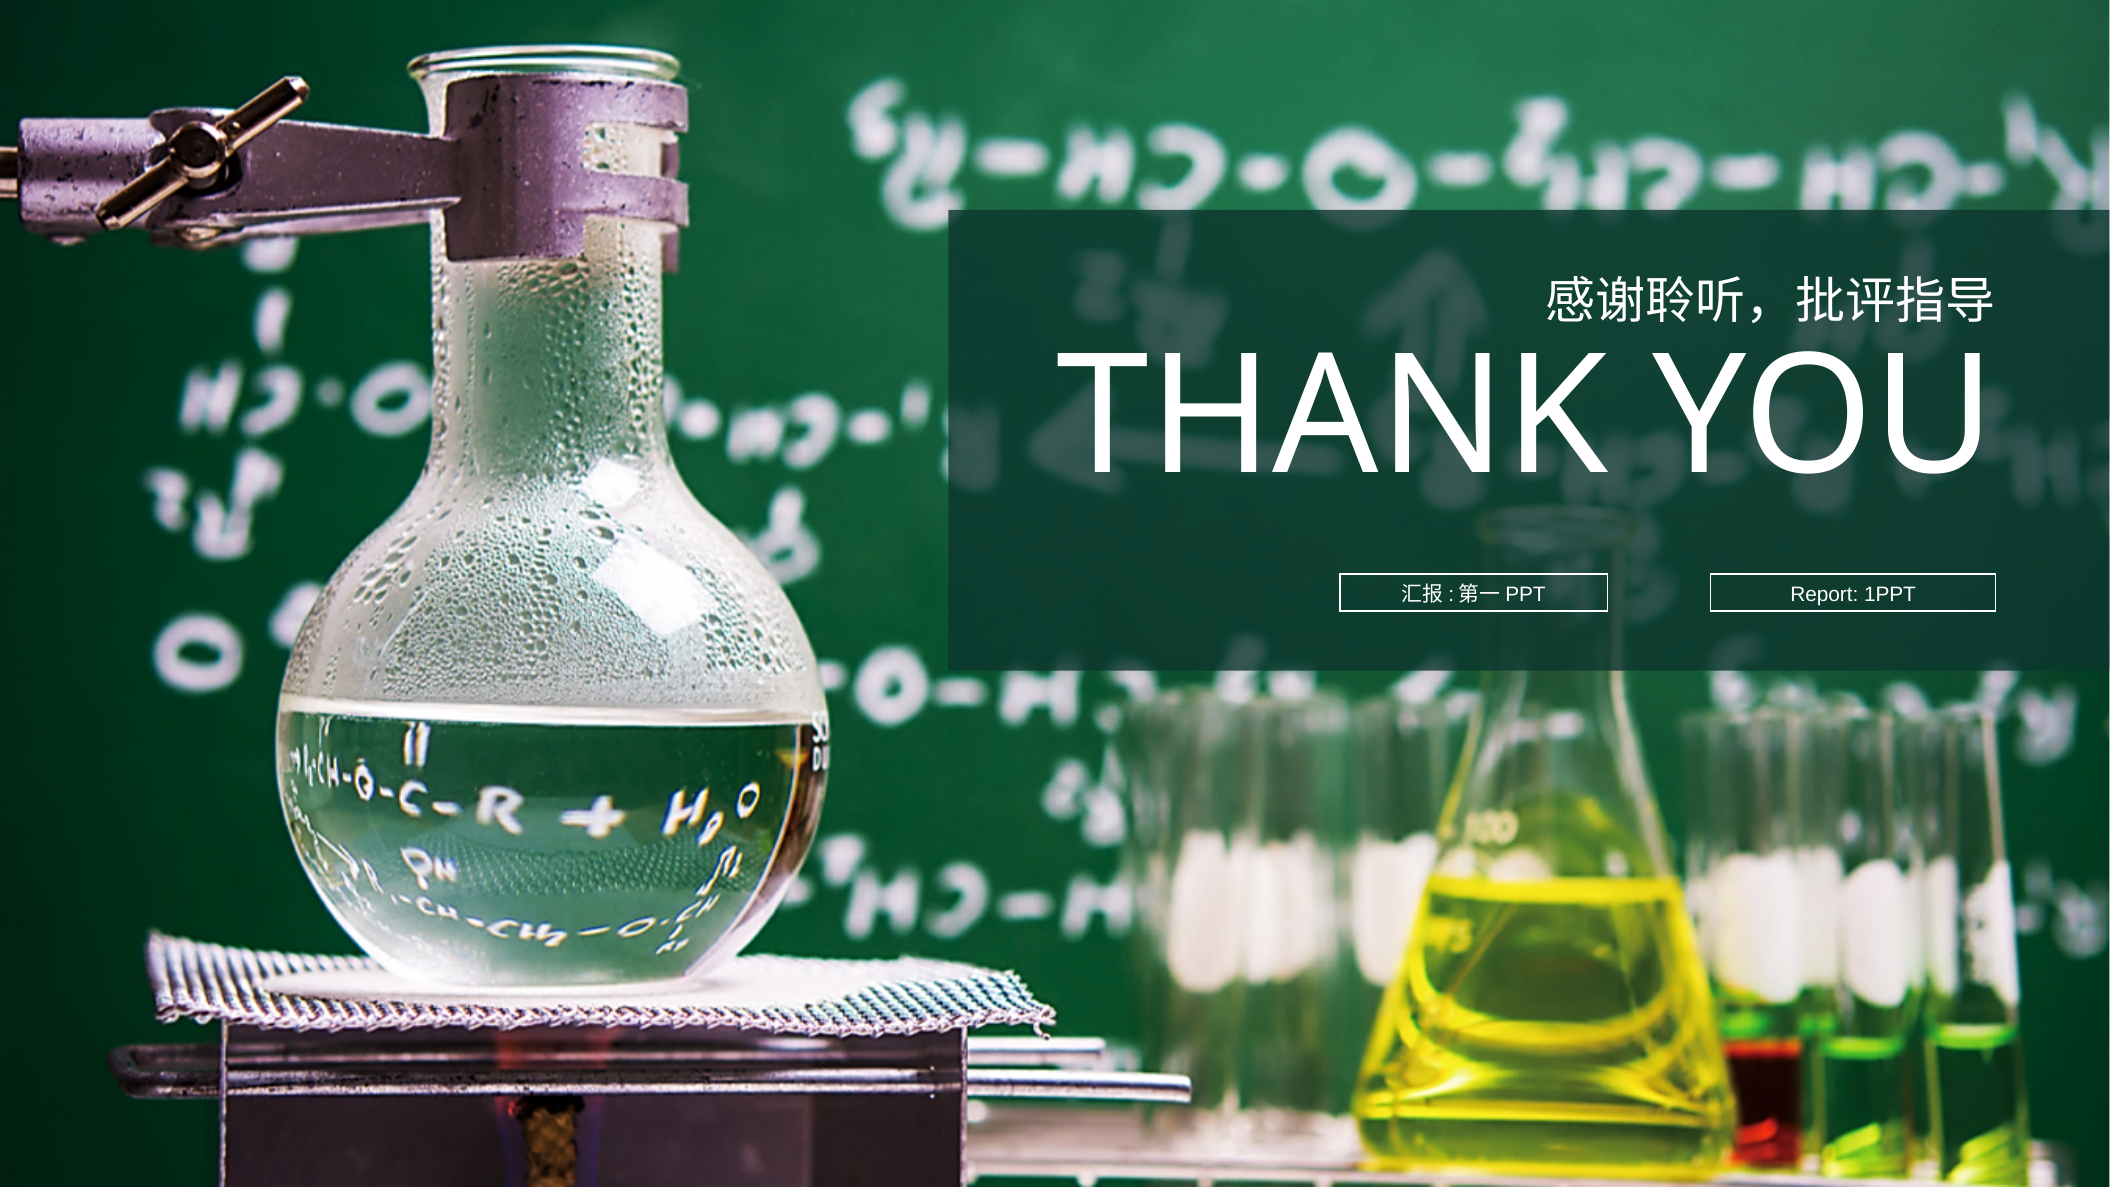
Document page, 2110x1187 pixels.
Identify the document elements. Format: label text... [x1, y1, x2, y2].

text_box THANK YOU [995, 306, 1996, 507]
text_box [0, 0, 2110, 1187]
text_box 感谢聆听，批评指导 [1184, 268, 1996, 329]
text_box Report: 1PPT [1710, 574, 1996, 611]
text_box [947, 209, 2110, 672]
text_box 汇报:第一PPT [1340, 574, 1608, 611]
